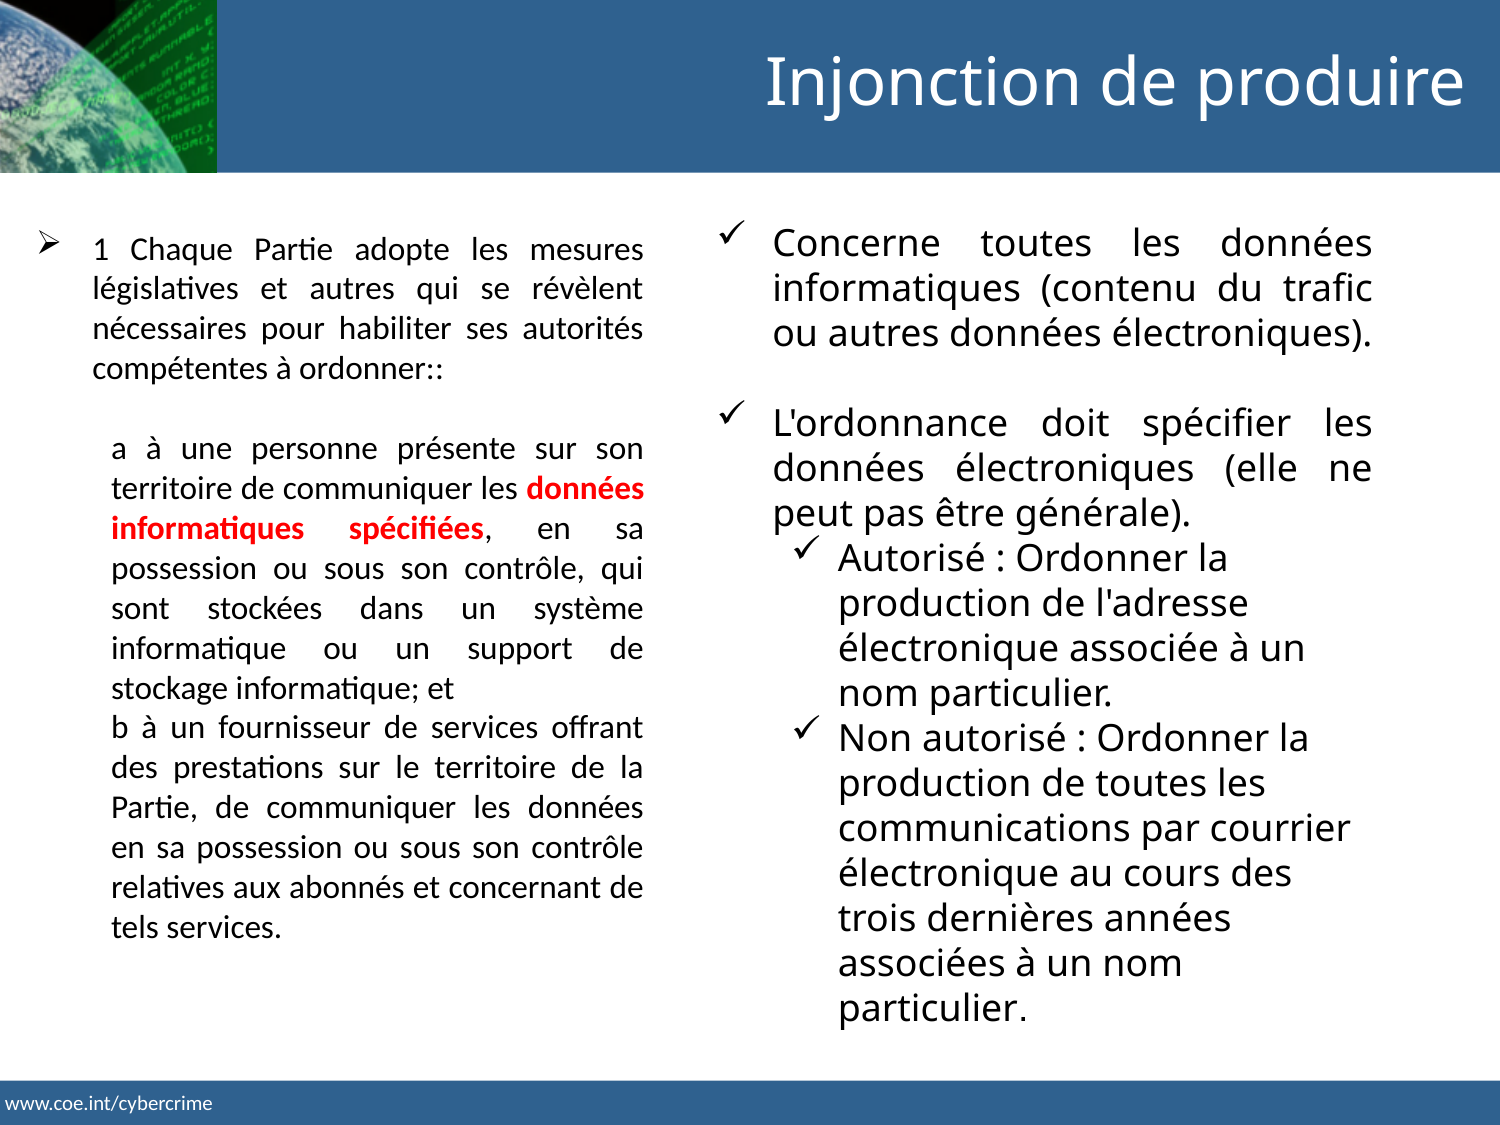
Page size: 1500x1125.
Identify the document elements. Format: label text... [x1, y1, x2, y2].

picture [0, 0, 217, 173]
text_box 1 Chaque Partie adopte les mesures législatives et autres qui se révèlent nécessaires pour habiliter ses autorités compétentes à ordonner:: a à une personne présente sur son territoire de communiquer les données informatiques spécifiées, en sa possession ou sous son contrôle, qui sont stockées dans un système informatique ou un support de stockage informatique; et b à un fournisseur de services offrant des prestations sur le territoire de la Partie, de communiquer les données en sa possession ou sous son contrôle relatives aux abonnés et concernant de tels services. [21, 219, 660, 953]
text_box Concerne toutes les données informatiques (contenu du trafic ou autres données électroniques). L'ordonnance doit spécifier les données électroniques (elle ne peut pas être générale). Autorisé : Ordonner la production de l'adresse électronique associée à un nom particulier. Non autorisé : Ordonner la production de toutes les communications par courrier électronique au cours des trois dernières années associées à un nom particulier. [701, 211, 1389, 1036]
text_box Injonction de produire [230, 31, 1483, 126]
